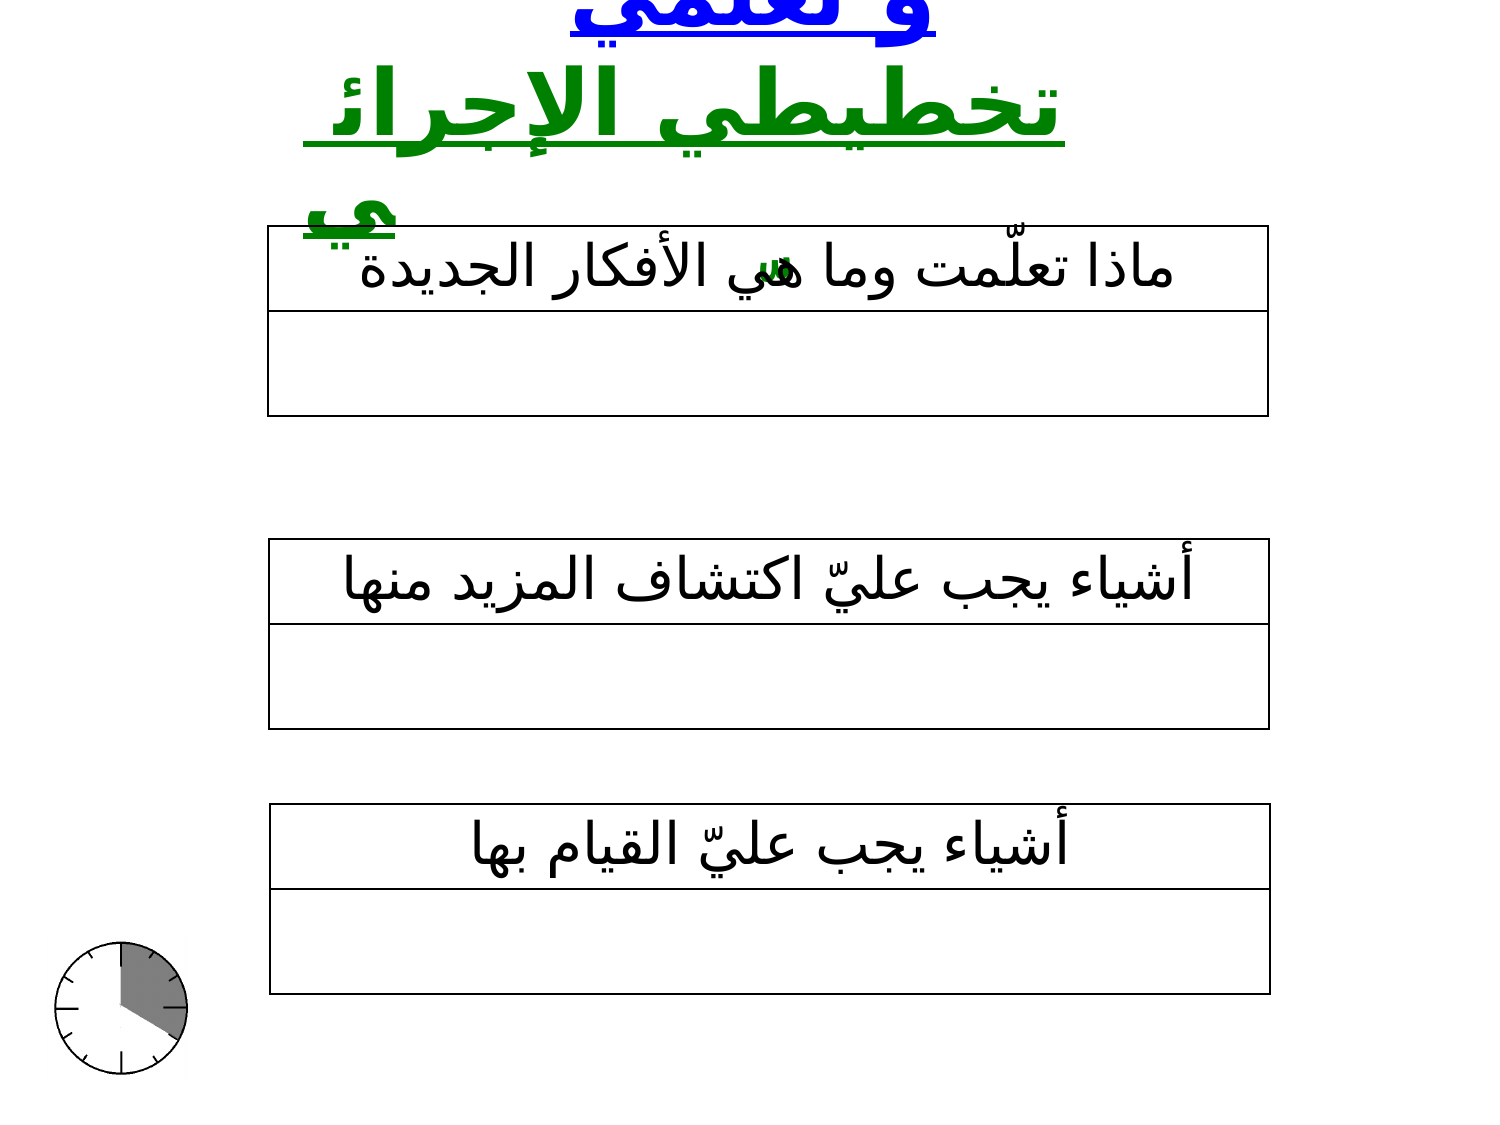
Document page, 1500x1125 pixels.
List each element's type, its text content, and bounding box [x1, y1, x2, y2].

table_header ماذا تعلّمت وما هي الأفكار الجديدة [269, 227, 1267, 310]
text_box تعلّميّ و تخطيطي الإجرائيّ [332, 0, 1173, 225]
picture [45, 935, 191, 1081]
table_cell [271, 890, 1269, 993]
table_header أشياء يجب عليّ القيام بها [271, 805, 1269, 888]
table_header أشياء يجب عليّ اكتشاف المزيد منها [270, 540, 1268, 623]
table_cell [269, 312, 1267, 415]
table_cell [270, 625, 1268, 728]
